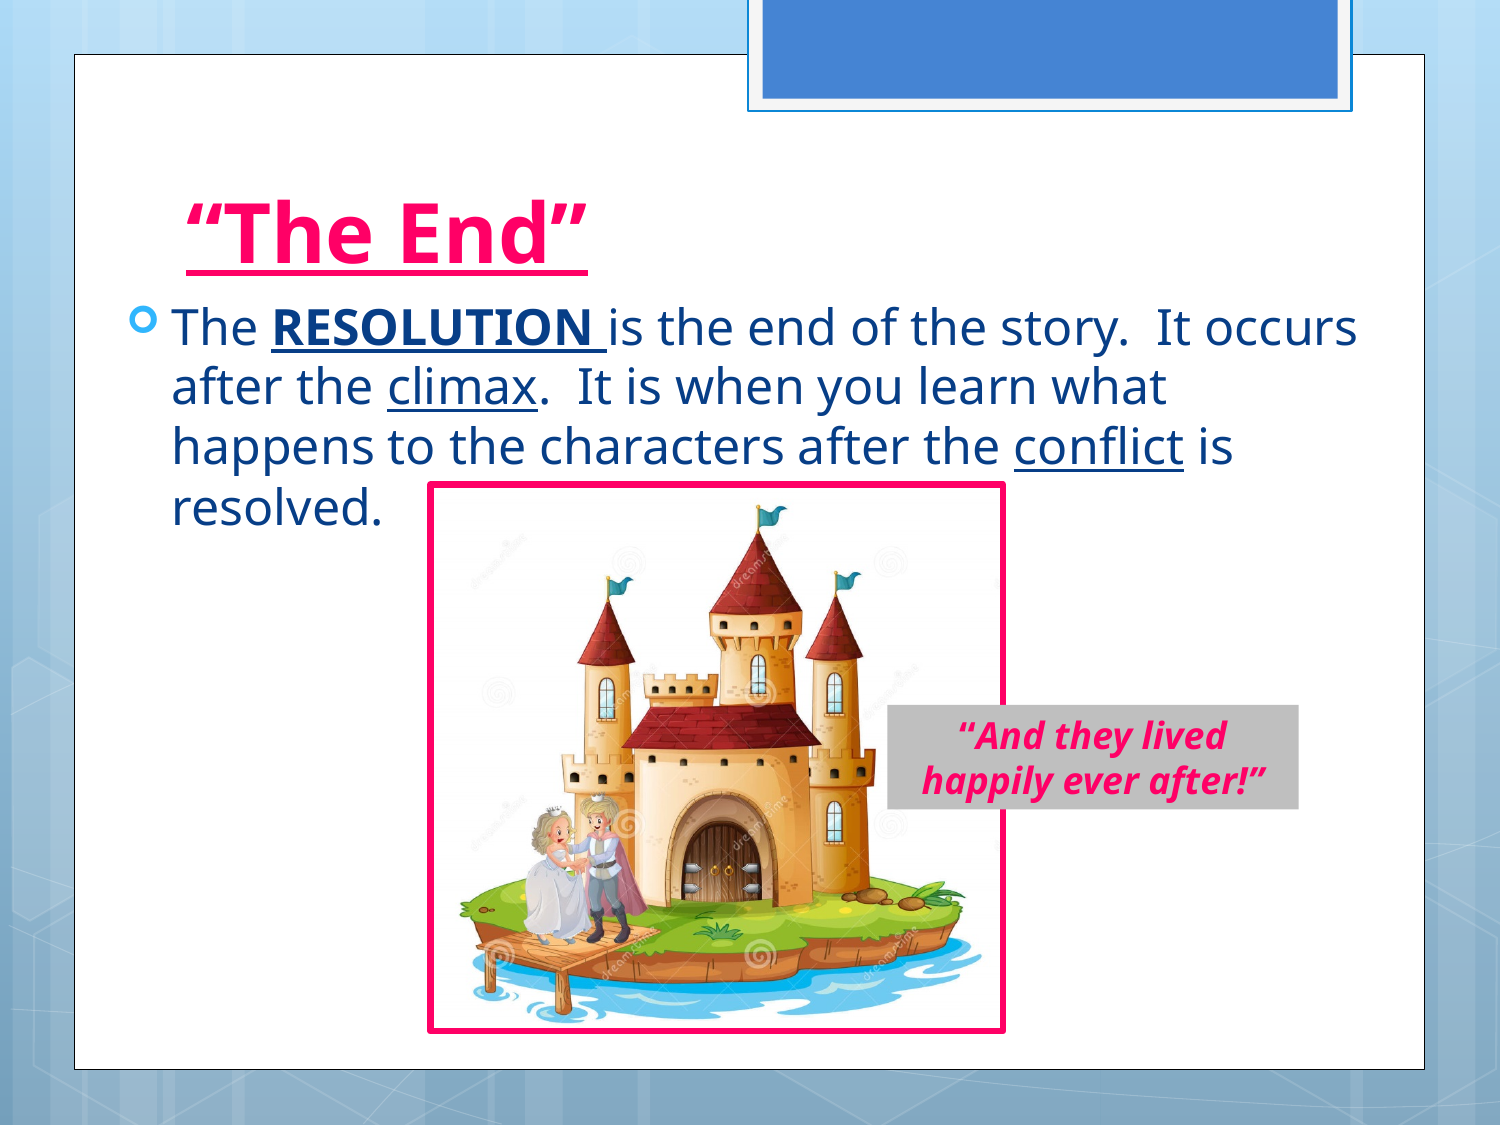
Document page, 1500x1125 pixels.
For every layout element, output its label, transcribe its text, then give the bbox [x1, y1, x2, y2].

list The RESOLUTION is the end of the story. It occurs after the climax. It is when you learn what happens to the characters after the conflict is resolved. [100, 287, 1388, 864]
text_box “And they lived happily ever after!” [1006, 704, 1299, 810]
title “The End” [171, 112, 1324, 287]
picture [433, 487, 1001, 1029]
